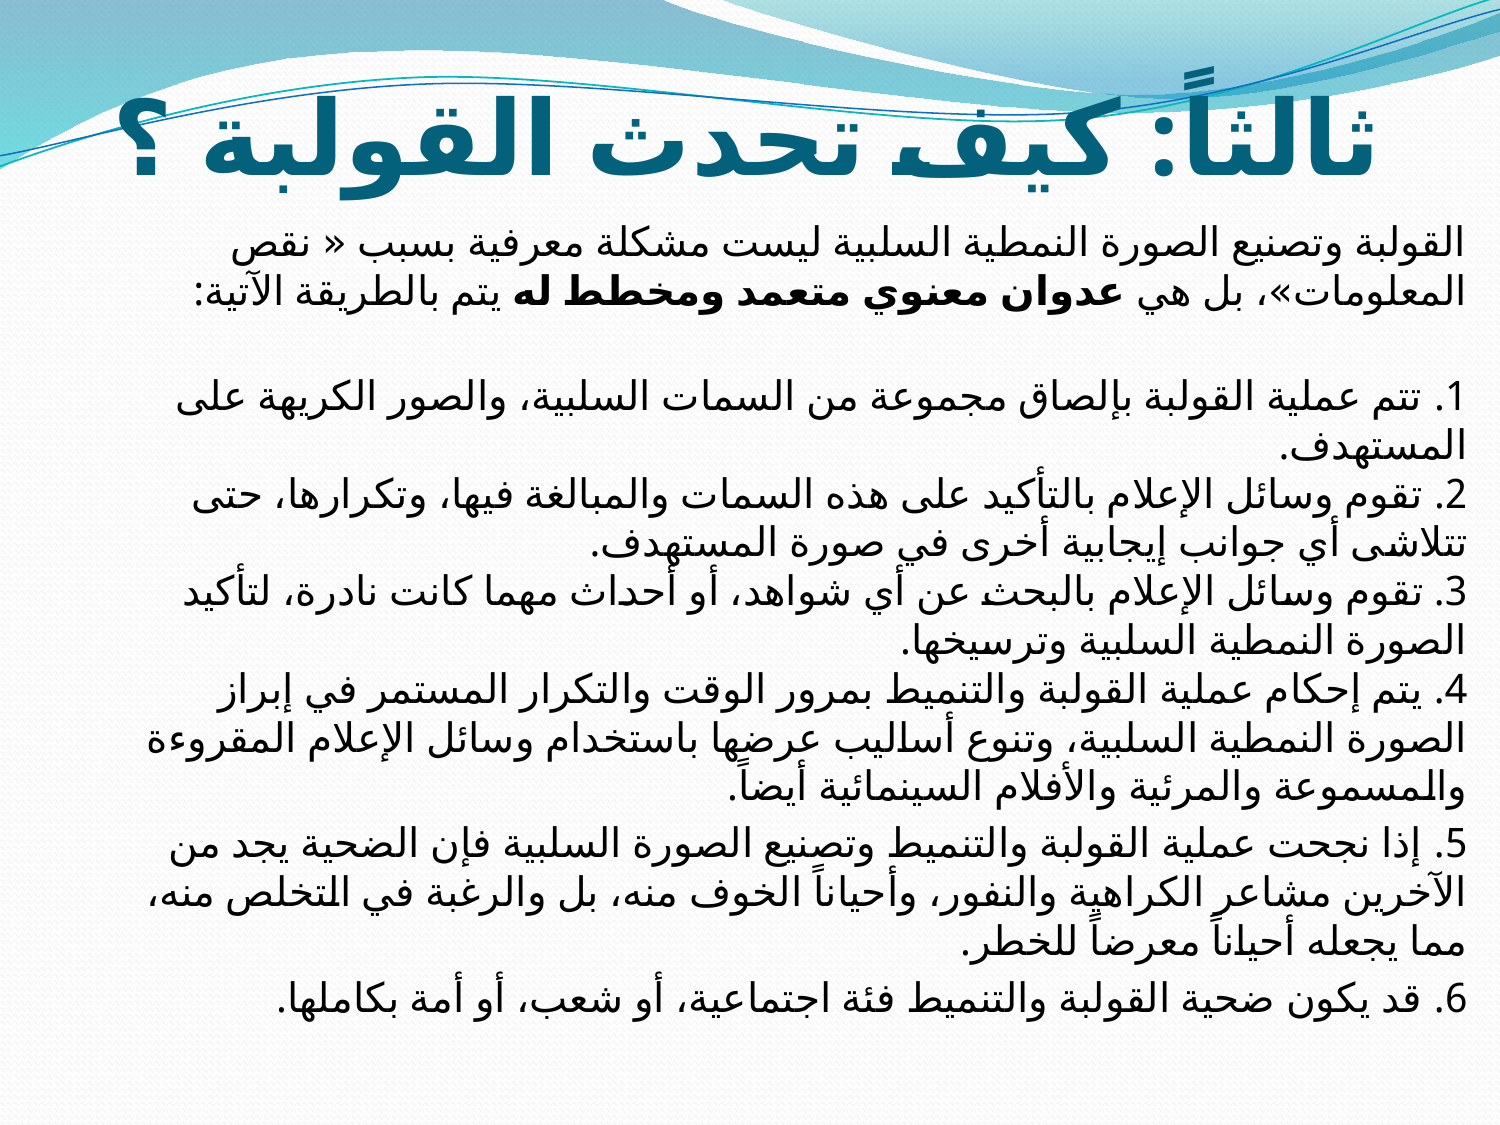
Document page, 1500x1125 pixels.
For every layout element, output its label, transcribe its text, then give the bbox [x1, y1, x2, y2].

title ثالثاً: كيف تحدث القولبة ؟ [112, 54, 1463, 197]
list القولبة وتصنيع الصورة النمطية السلبية ليست مشكلة معرفية بسبب « نقص المعلومات»، بل هي عدوان معنوي متعمد ومخطط له يتم بالطريقة الآتية: 1. تتم عملية القولبة بإلصاق مجموعة من السمات السلبية، والصور الكريهة على المستهدف. 2. تقوم وسائل الإعلام بالتأكيد على هذه السمات والمبالغة فيها، وتكرارها، حتى تتلاشى أي جوانب إيجابية أخرى في صورة المستهدف. 3. تقوم وسائل الإعلام بالبحث عن أي شواهد، أو أحداث مهما كانت نادرة، لتأكيد الصورة النمطية السلبية وترسيخها. 4. يتم إحكام عملية القولبة والتنميط بمرور الوقت والتكرار المستمر في إبراز الصورة النمطية السلبية، وتنوع أساليب عرضها باستخدام وسائل الإعلام المقروءة والمسموعة والمرئية والأفلام السينمائية أيضاً. 5. إذا نجحت عملية القولبة والتنميط وتصنيع الصورة السلبية فإن الضحية يجد من الآخرين مشاعر الكراهية والنفور، وأحياناً الخوف منه، بل والرغبة في التخلص منه، مما يجعله أحياناً معرضاً للخطر. 6. قد يكون ضحية القولبة والتنميط فئة اجتماعية، أو شعب، أو أمة بكاملها. [75, 208, 1483, 1083]
